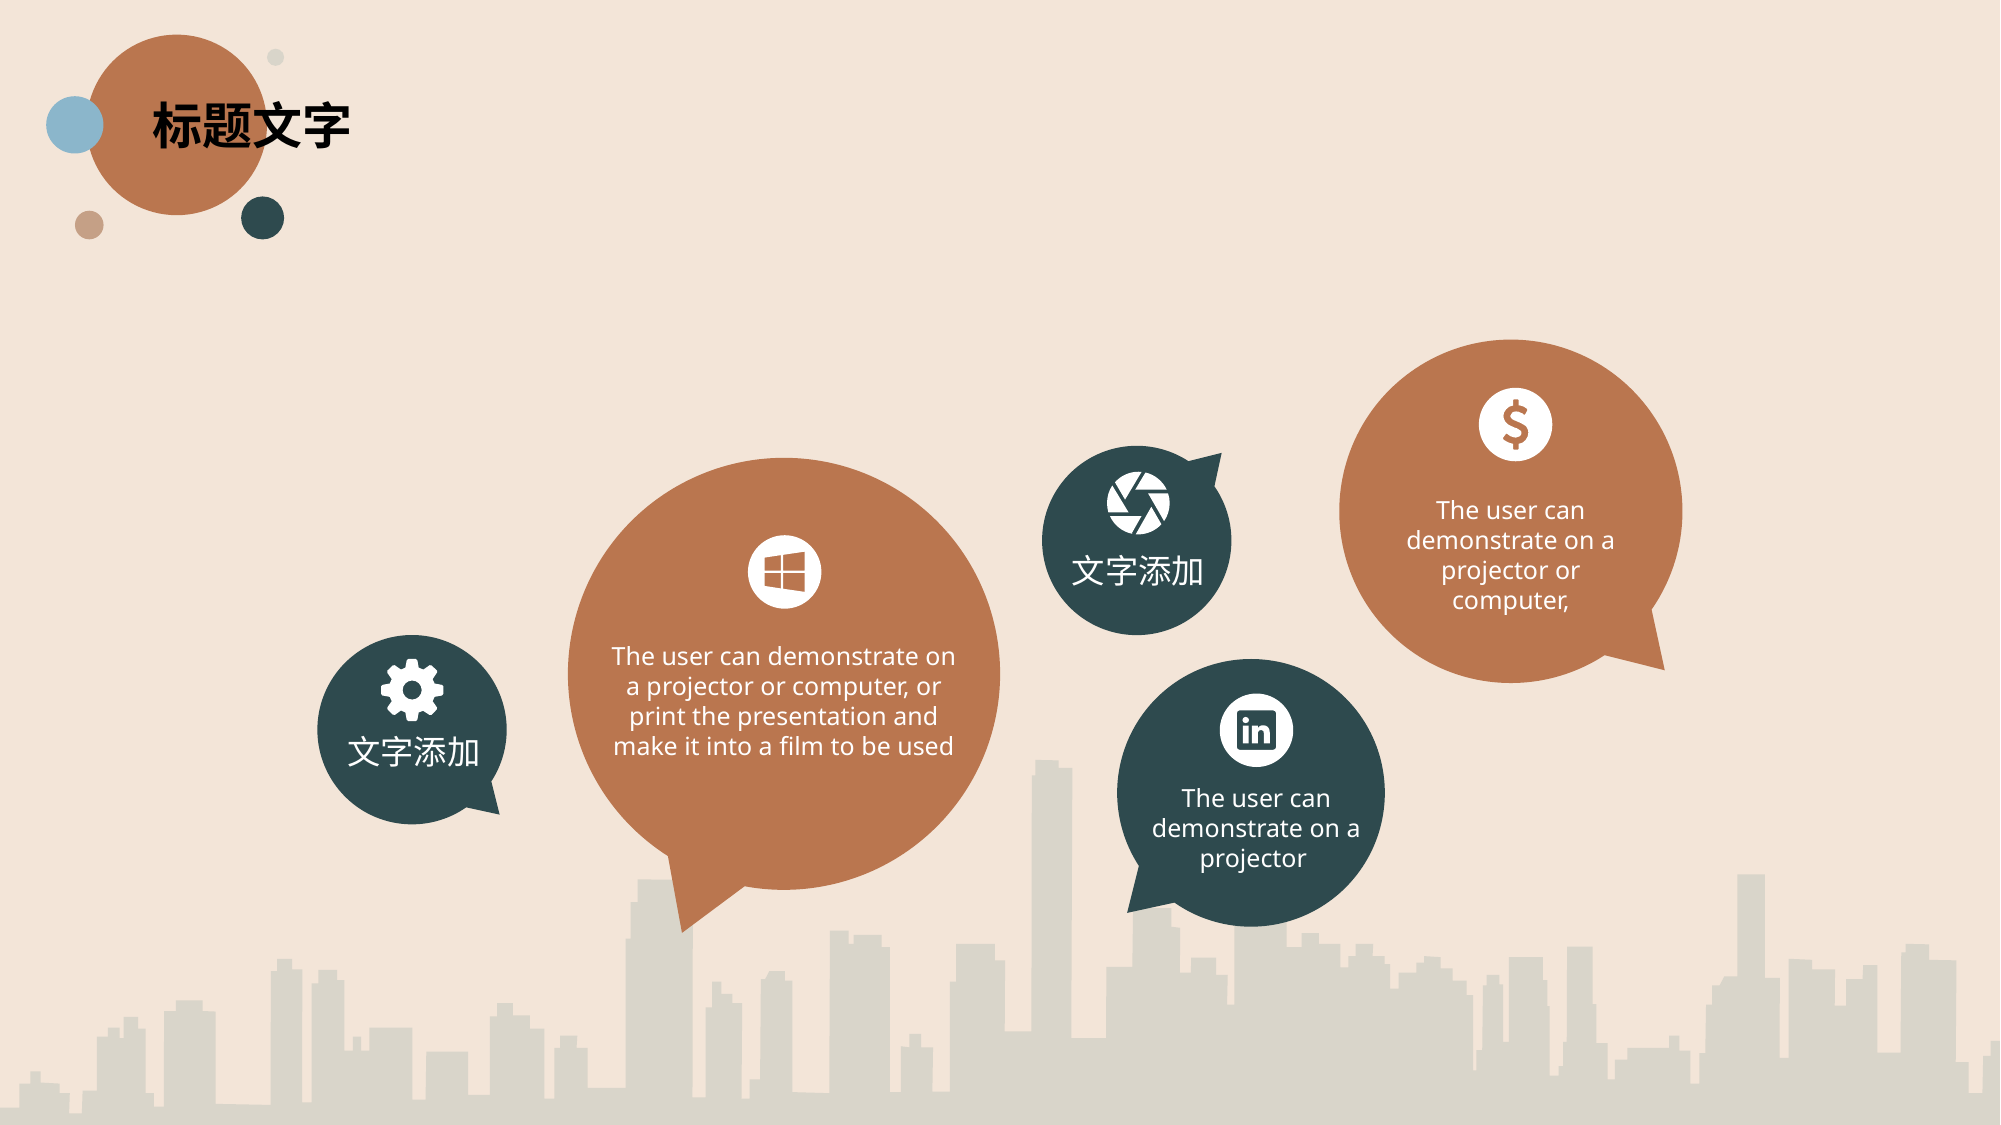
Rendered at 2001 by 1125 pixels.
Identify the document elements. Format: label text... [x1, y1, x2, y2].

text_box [1111, 658, 1402, 927]
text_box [46, 34, 285, 240]
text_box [317, 635, 507, 825]
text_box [1339, 339, 1683, 684]
text_box 标题文字 [285, 86, 368, 162]
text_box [1042, 445, 1232, 636]
text_box [0, 759, 2000, 1125]
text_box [568, 457, 1001, 890]
